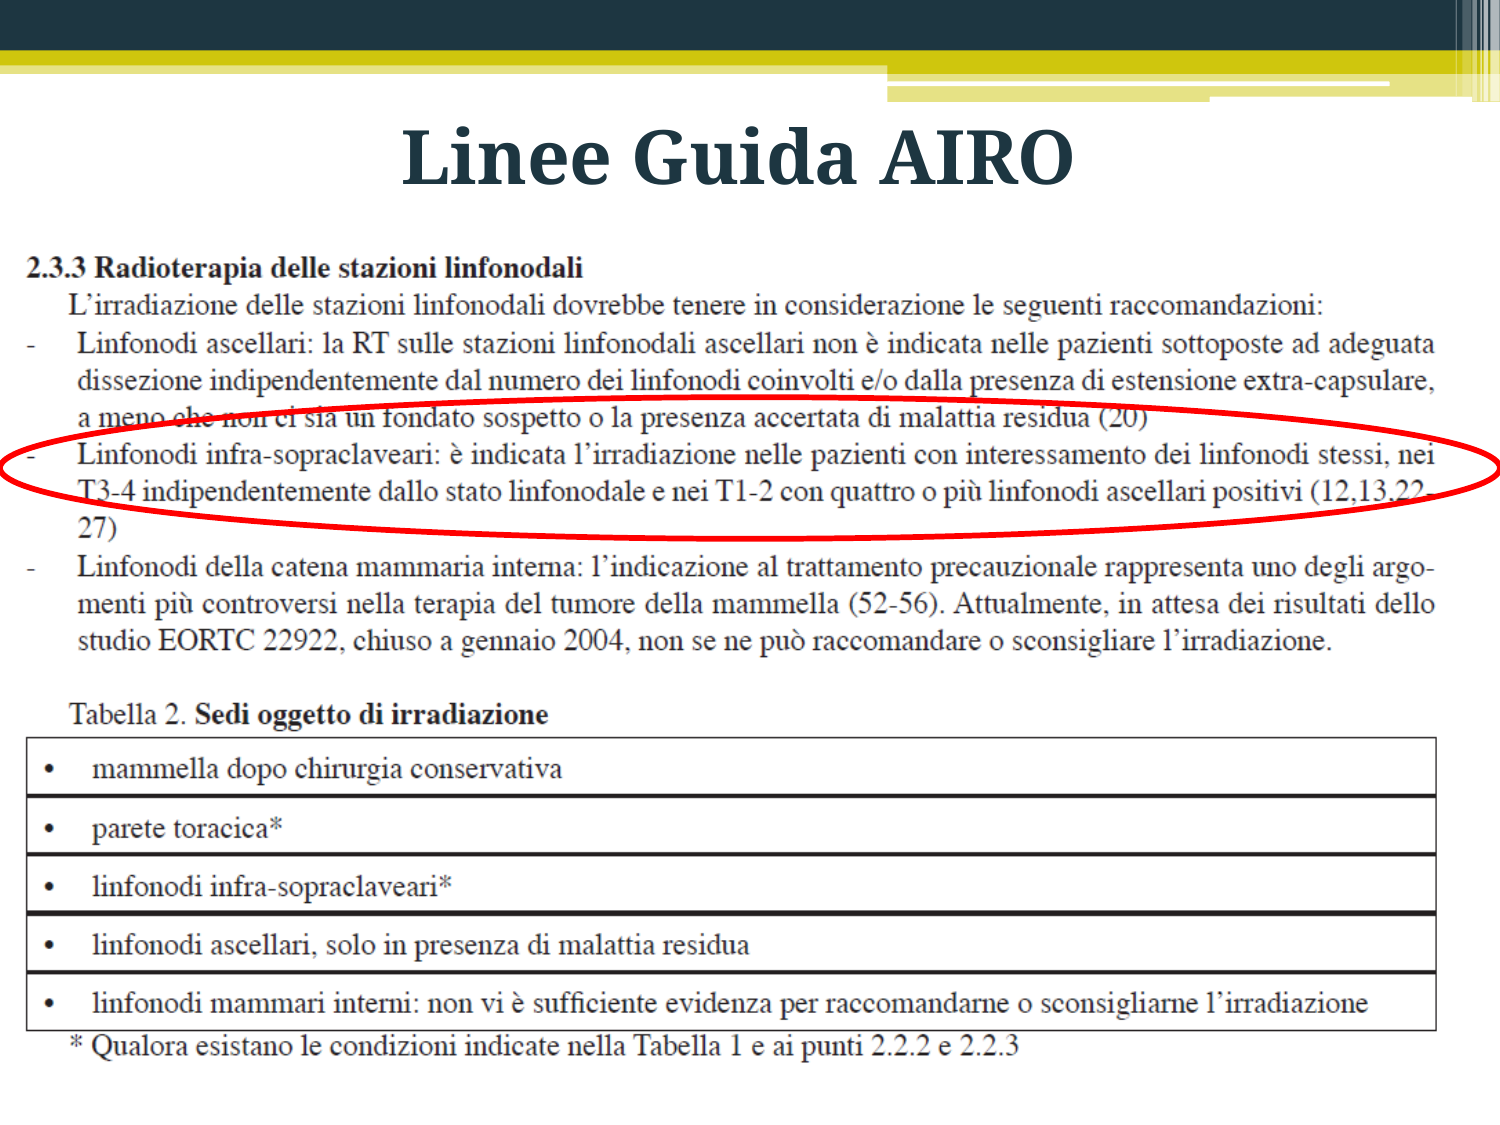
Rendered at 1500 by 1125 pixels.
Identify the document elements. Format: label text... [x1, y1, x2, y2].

picture [15, 231, 1457, 1095]
text_box [1462, 444, 1500, 492]
text_box Linee Guida AIRO [386, 101, 1092, 207]
text_box [0, 456, 8, 480]
